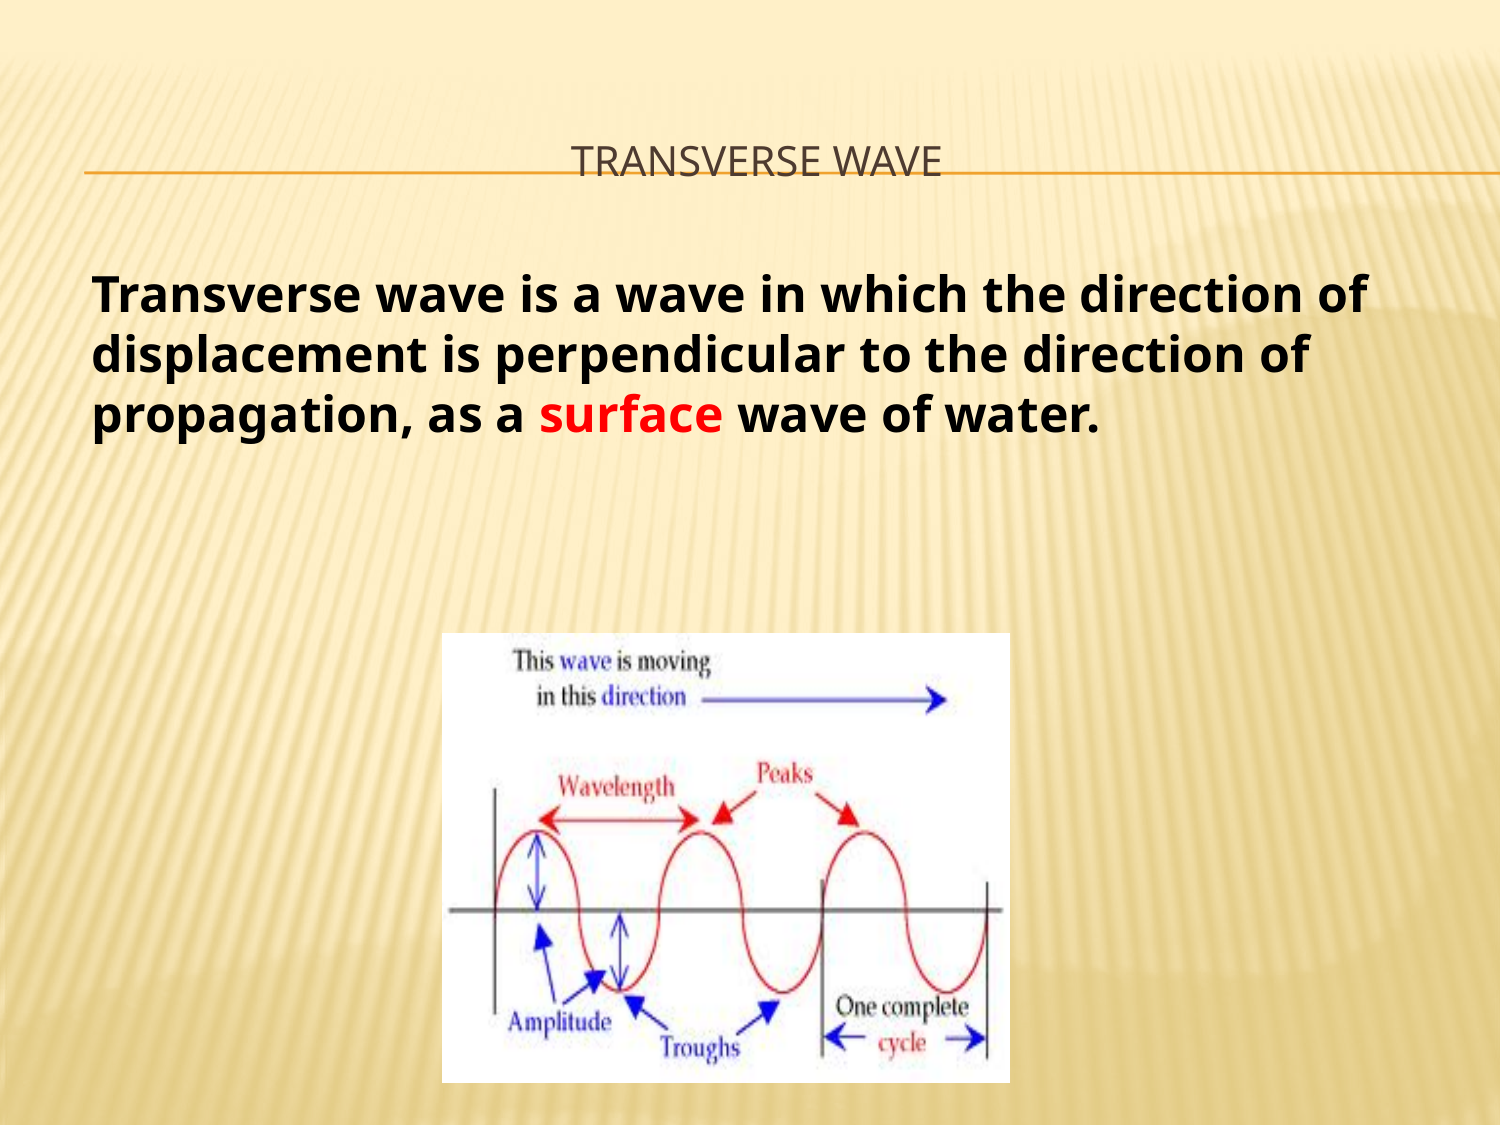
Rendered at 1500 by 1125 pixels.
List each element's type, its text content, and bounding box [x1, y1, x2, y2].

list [442, 633, 1011, 1083]
title Transverse Wave [50, 75, 1475, 244]
text_box Transverse wave is a wave in which the direction of displacement is perpendicular to the direction of propagation, as a surface wave of water. [76, 255, 1447, 451]
